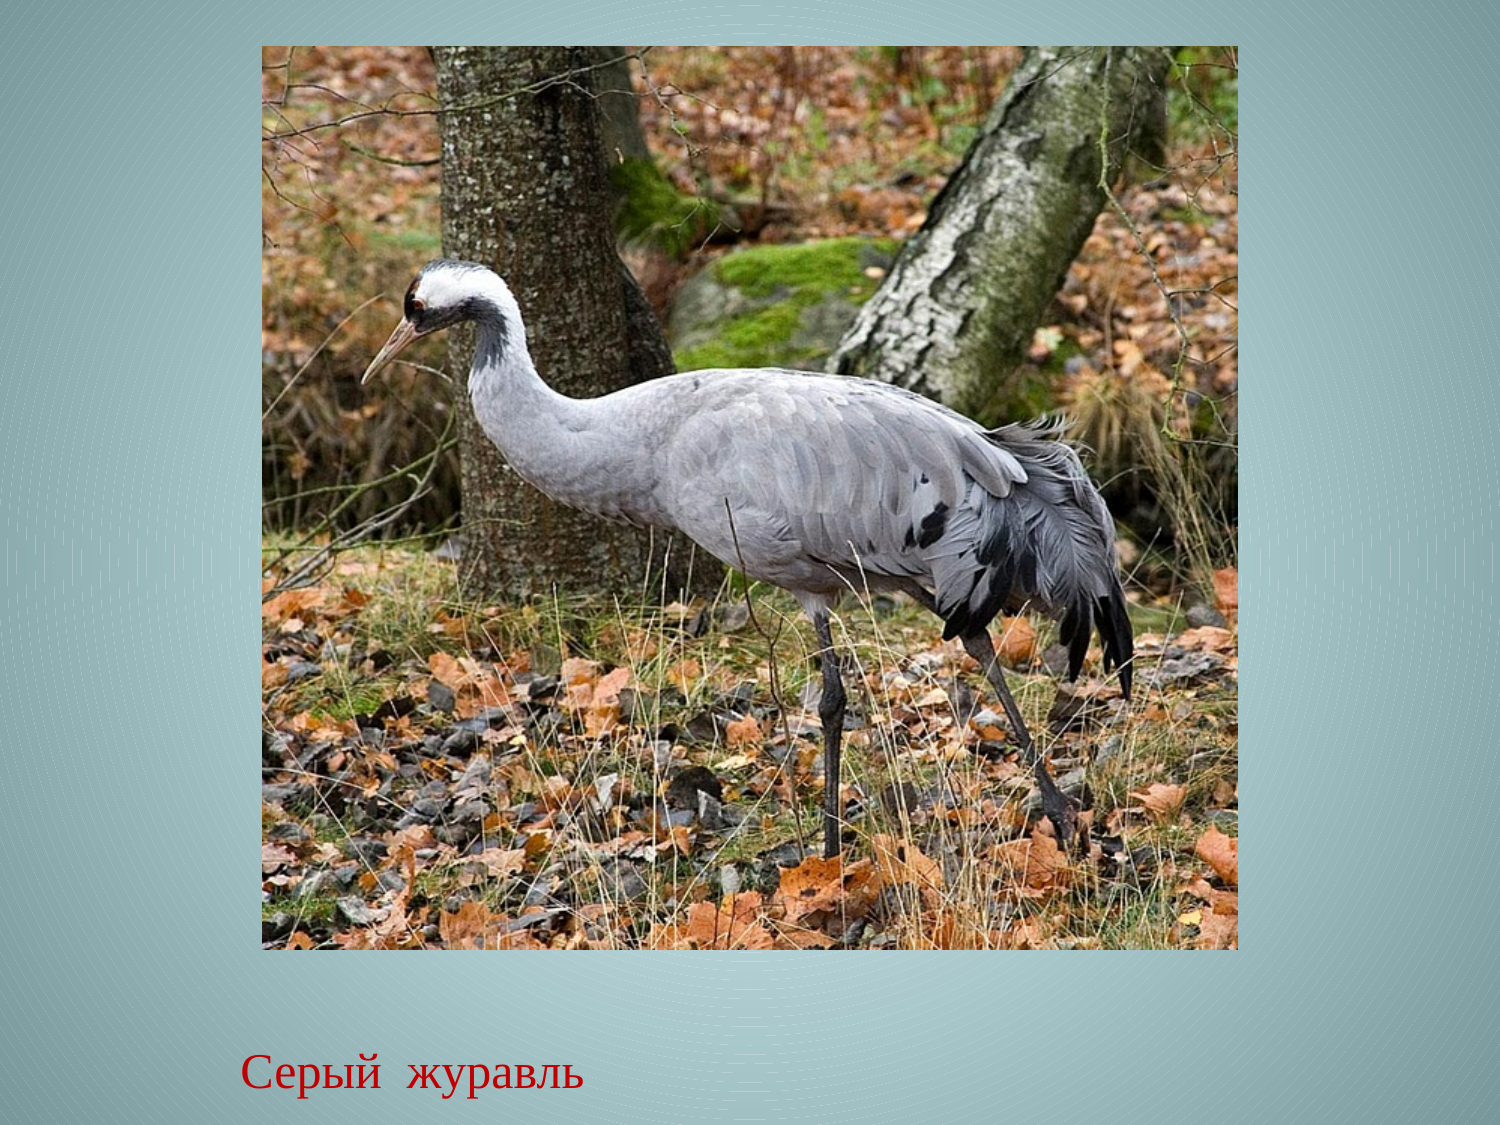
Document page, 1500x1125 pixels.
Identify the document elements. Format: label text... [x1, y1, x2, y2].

picture [262, 46, 1238, 950]
text_box Серый журавль [213, 1031, 612, 1106]
